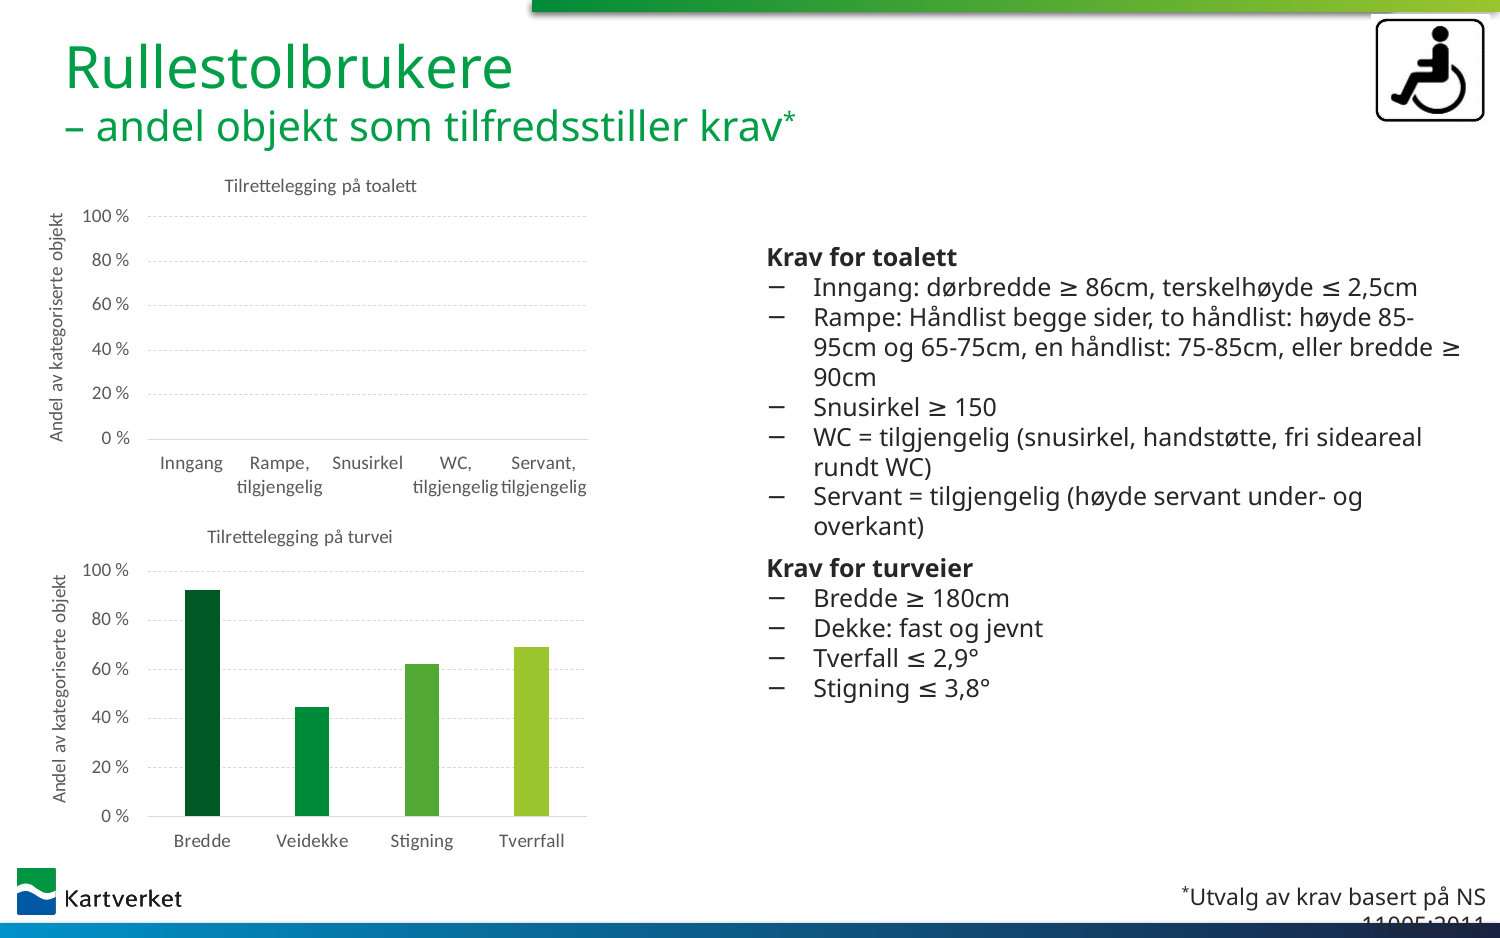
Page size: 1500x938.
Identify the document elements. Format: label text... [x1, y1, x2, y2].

text_box Krav for turveier Bredde ≥ 180cm Dekke: fast og jevnt Tverfall ≤ 2,9° Stigning ≤ 3,8° [751, 545, 1483, 710]
text_box Krav for toalett Inngang: dørbredde ≥ 86cm, terskelhøyde ≤ 2,5cm Rampe: Håndlist begge sider, to håndlist: høyde 85-95cm og 65-75cm, en håndlist: 75-85cm, eller bredde ≥ 90cm Snusirkel ≥ 150 WC = tilgjengelig (snusirkel, handstøtte, fri sideareal rundt WC) Servant = tilgjengelig (høyde servant under- og overkant) [751, 234, 1483, 545]
picture [41, 520, 598, 859]
picture [1371, 13, 1491, 127]
text_box Rullestolbrukere – andel objekt som tilfredsstiller krav* [49, 14, 1431, 158]
text_box *Utvalg av krav basert på NS 11005:2011 [1068, 873, 1500, 938]
picture [41, 166, 599, 505]
